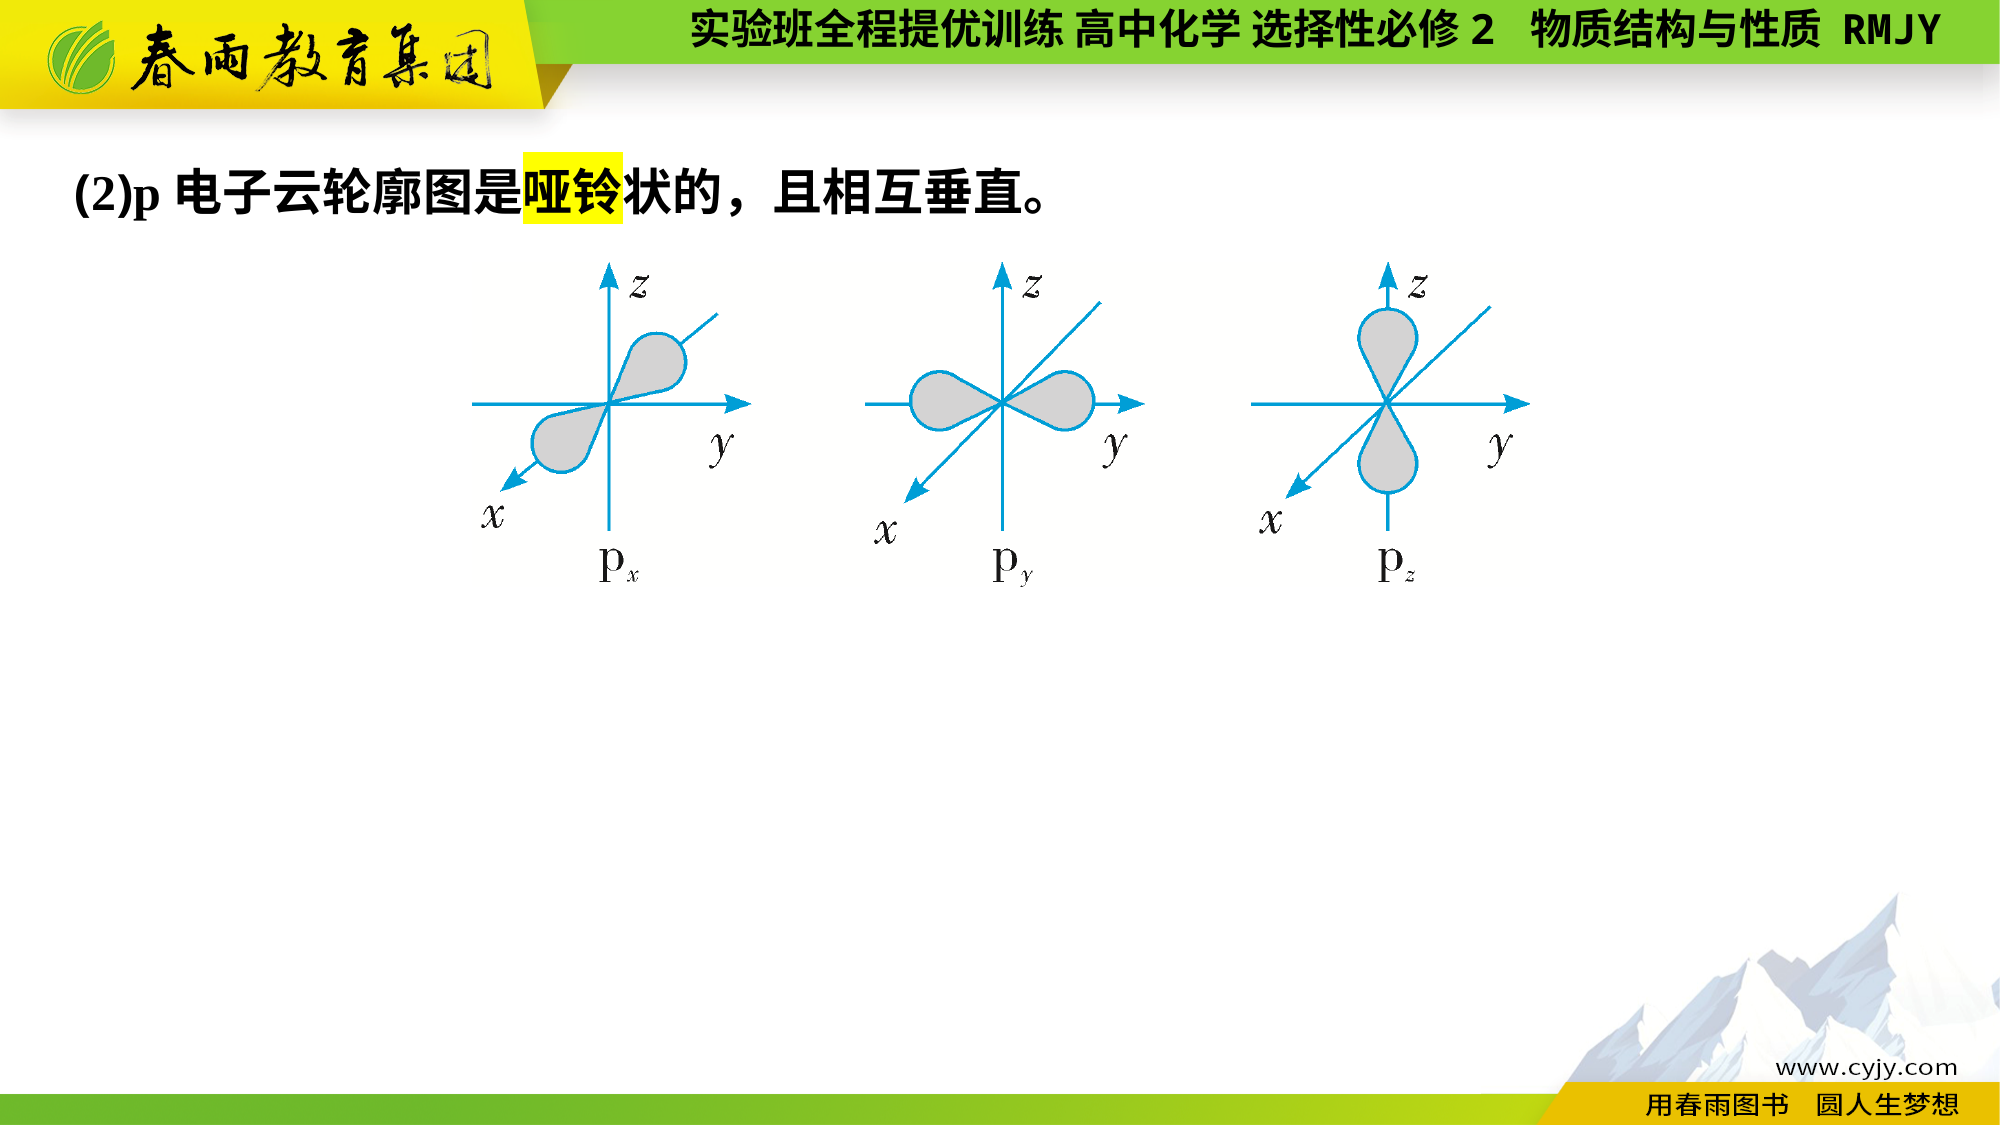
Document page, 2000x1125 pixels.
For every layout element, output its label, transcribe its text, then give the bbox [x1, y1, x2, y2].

picture [0, 0, 2000, 1125]
list (2)p电子云轮廓图是哑铃状的，且相互垂直。 [59, 122, 1944, 217]
